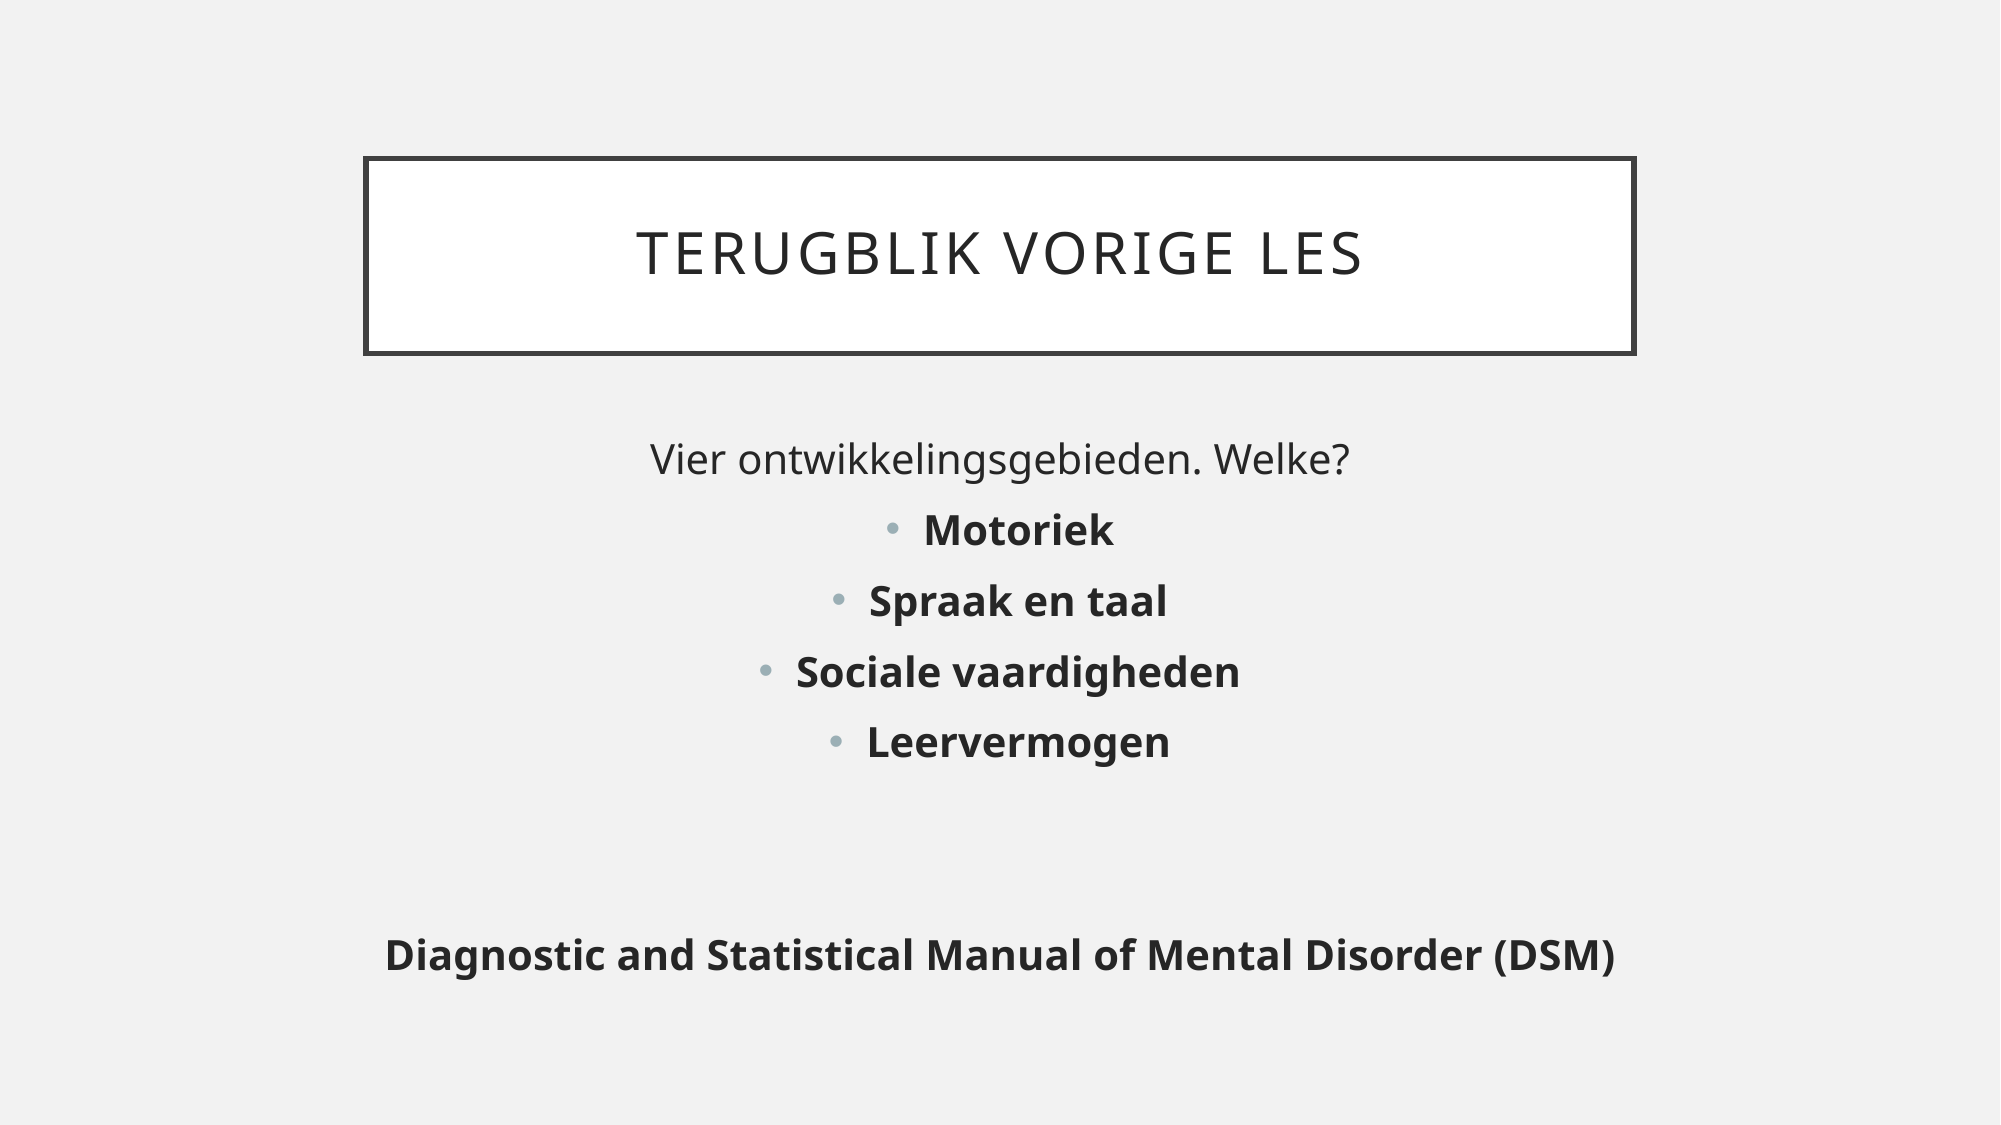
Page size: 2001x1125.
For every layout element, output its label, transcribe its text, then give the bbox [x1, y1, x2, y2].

title Terugblik vorige les [363, 156, 1637, 356]
list Vier ontwikkelingsgebieden. Welke? Motoriek Spraak en taal Sociale vaardigheden Leervermogen Diagnostic and Statistical Manual of Mental Disorder (DSM) [366, 425, 1634, 1082]
